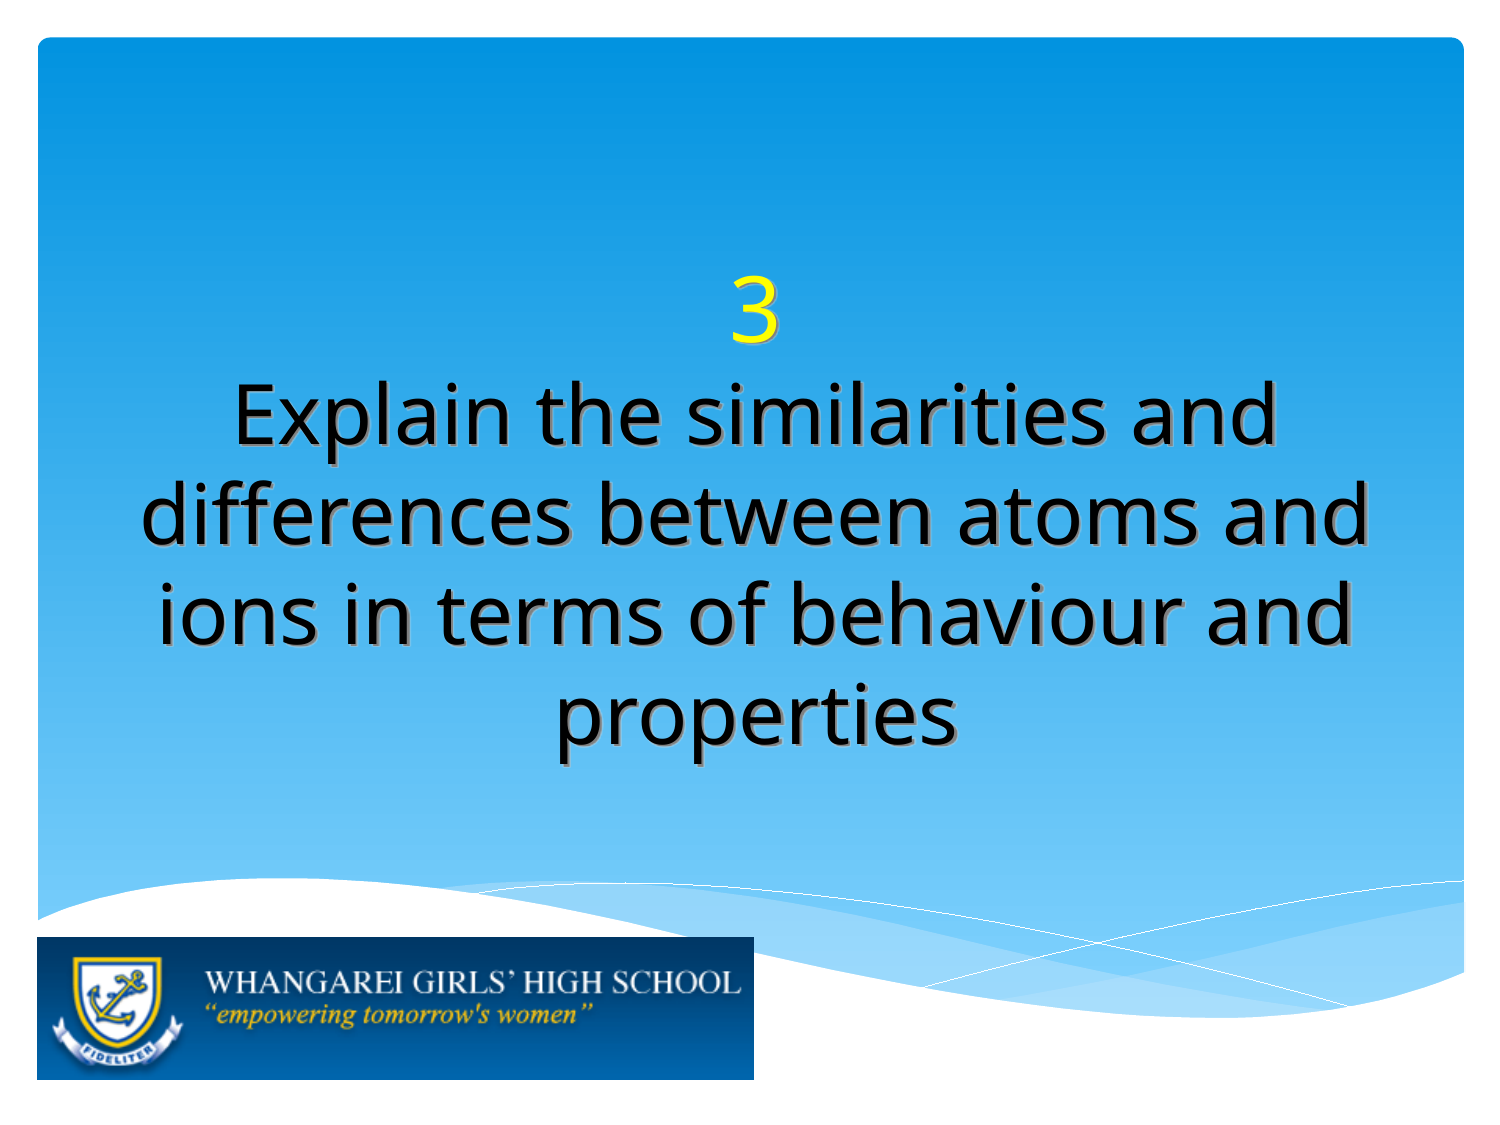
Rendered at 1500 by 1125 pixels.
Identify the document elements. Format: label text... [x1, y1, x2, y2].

text_box 3 Explain the similarities and differences between atoms and ions in terms of behaviour and properties [74, 99, 1438, 913]
picture [37, 937, 754, 1080]
